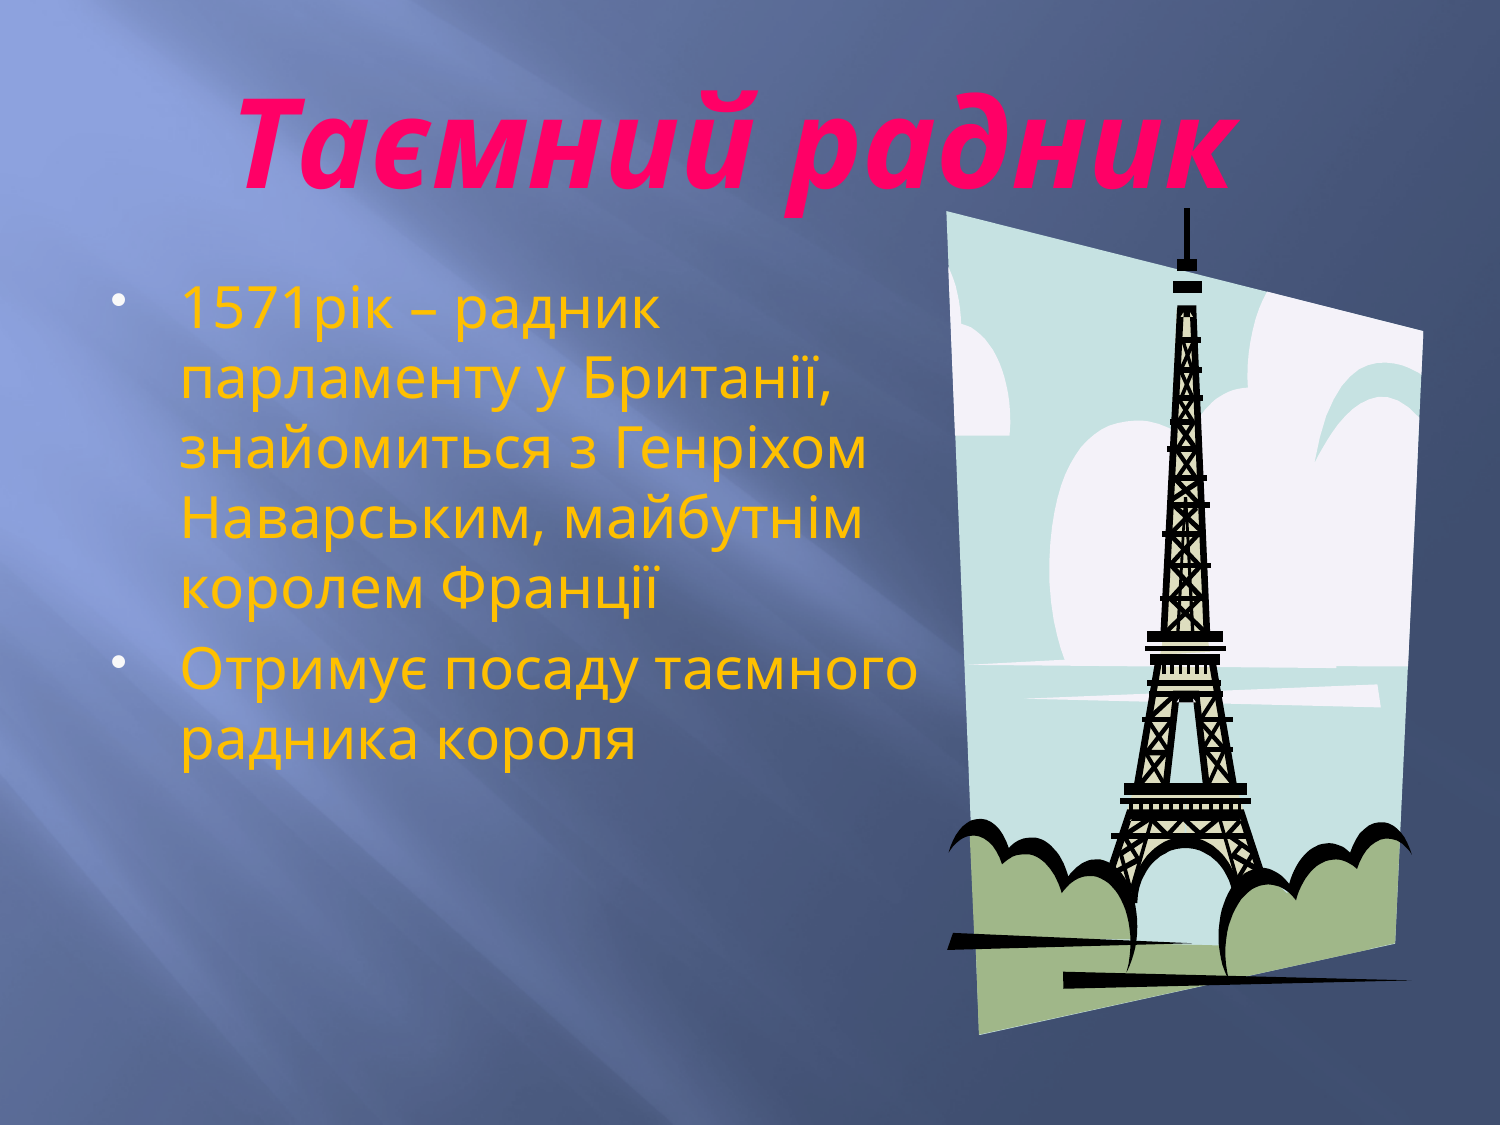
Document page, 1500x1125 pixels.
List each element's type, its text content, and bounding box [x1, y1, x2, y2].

title Таємний радник [75, 45, 1425, 233]
picture [946, 207, 1424, 1036]
list 1571рік – радник парламенту у Британії, знайомиться з Генріхом Наварським, майбутнім королем Франції Отримує посаду таємного радника короля [75, 262, 946, 1005]
